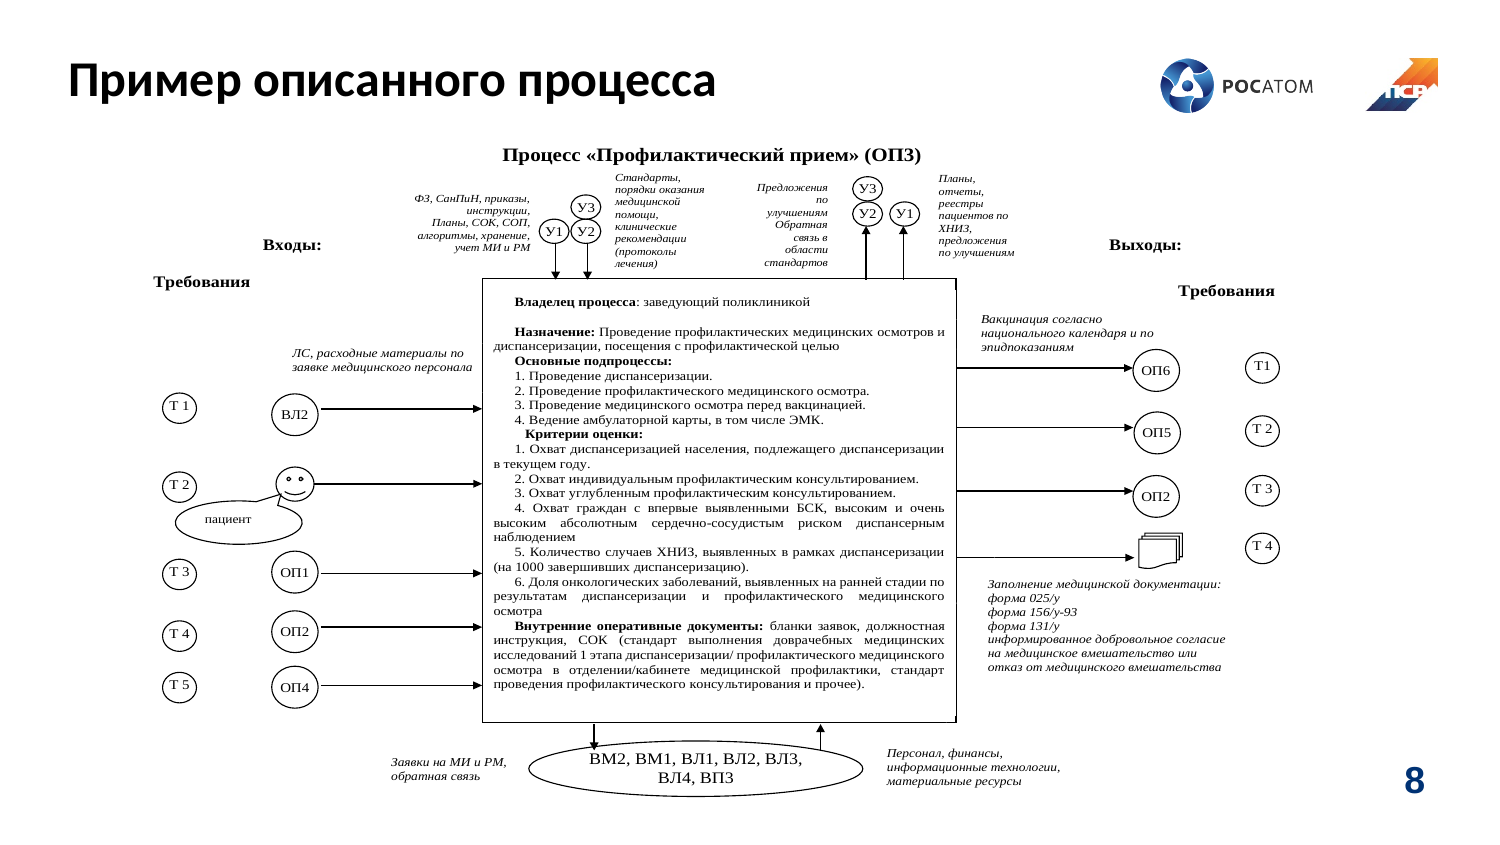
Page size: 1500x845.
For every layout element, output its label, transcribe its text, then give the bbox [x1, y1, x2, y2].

title Пример описанного процесса [53, 46, 1306, 127]
slide_number 8 [1389, 748, 1450, 811]
picture [142, 143, 1318, 832]
picture [1306, 58, 1313, 113]
picture [1365, 58, 1438, 113]
